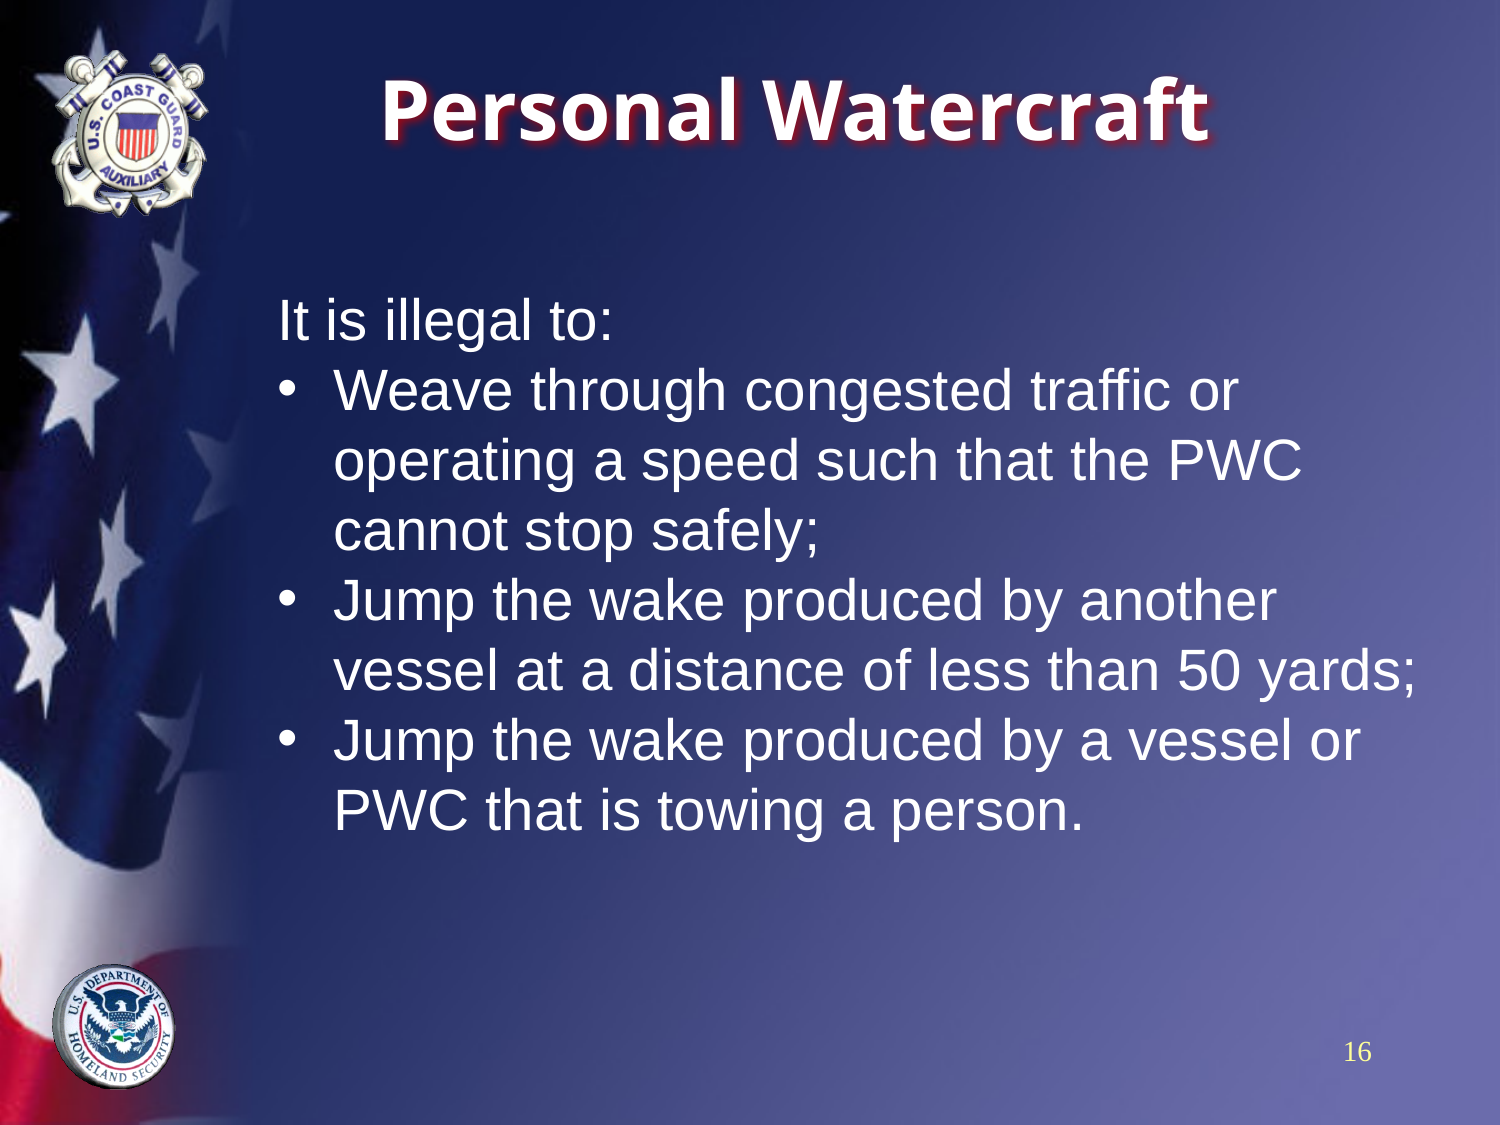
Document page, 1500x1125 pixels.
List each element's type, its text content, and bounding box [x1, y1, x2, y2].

slide_number 16 [1074, 1025, 1388, 1100]
picture [0, 0, 1500, 1125]
text_box It is illegal to: Weave through congested traffic or operating a speed such that the PWC cannot stop safely; Jump the wake produced by another vessel at a distance of less than 50 yards; Jump the wake produced by a vessel or PWC that is towing a person. [262, 274, 1463, 850]
title Personal Watercraft [137, 37, 1388, 177]
